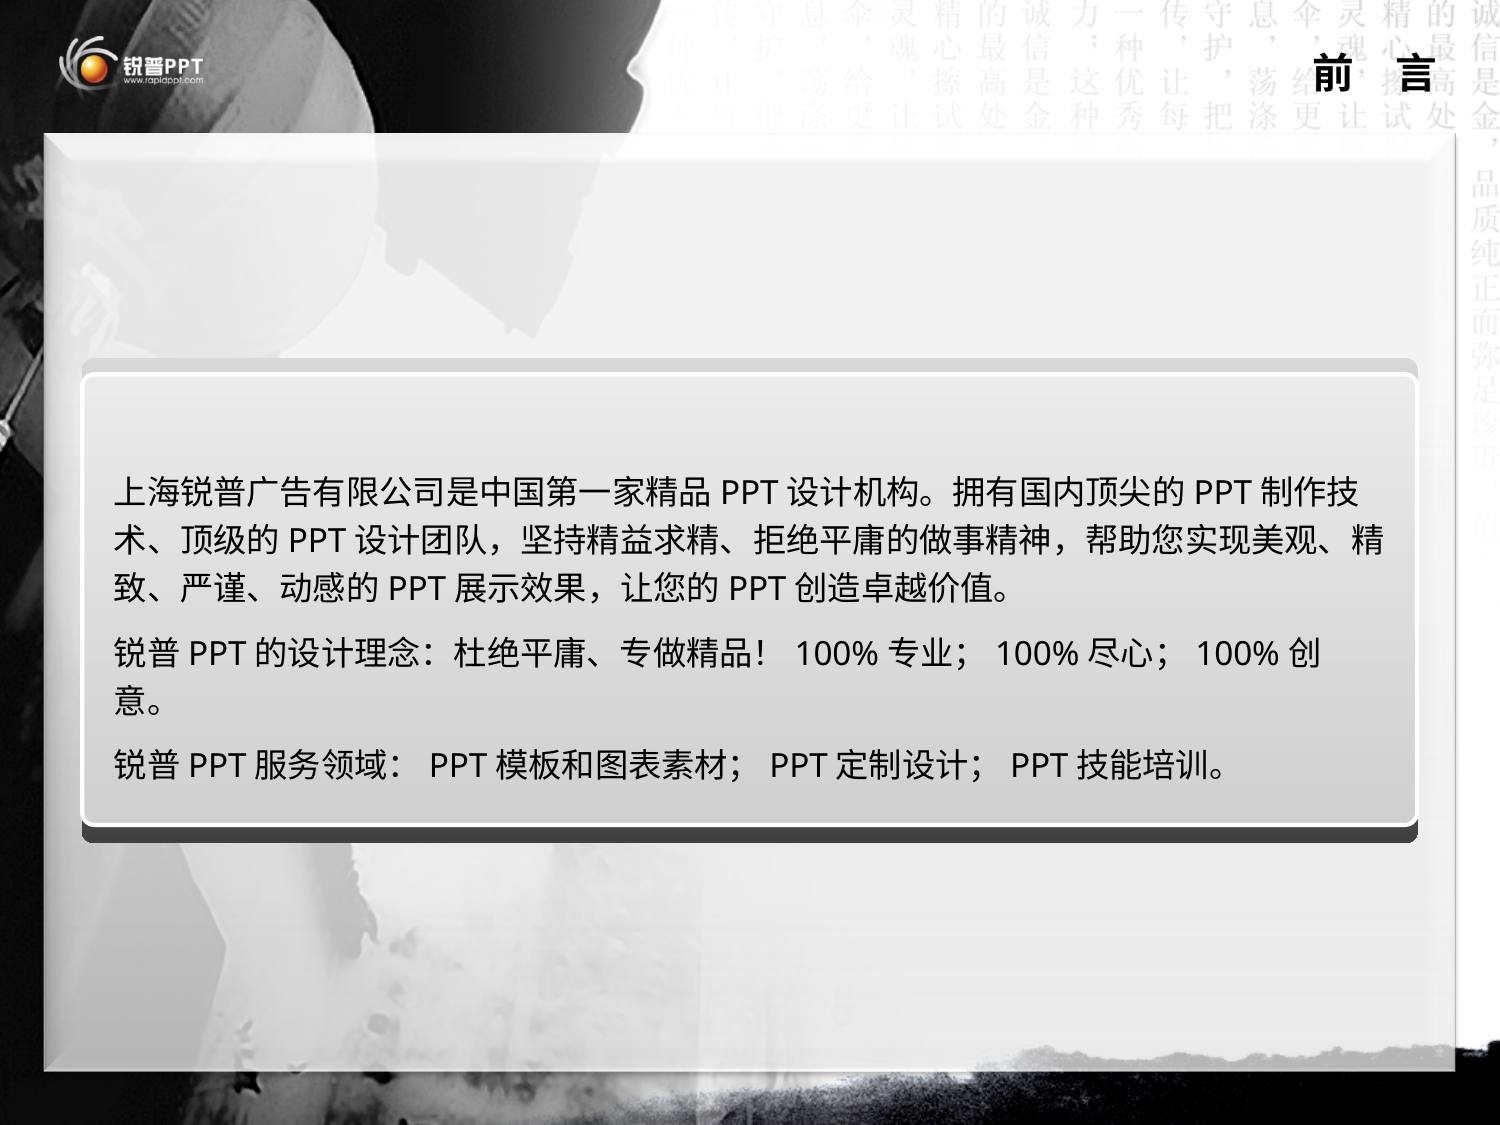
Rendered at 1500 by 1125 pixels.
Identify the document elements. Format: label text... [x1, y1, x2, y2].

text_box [81, 357, 1418, 844]
picture [0, 0, 1500, 1125]
text_box 前 言 [1297, 39, 1453, 105]
